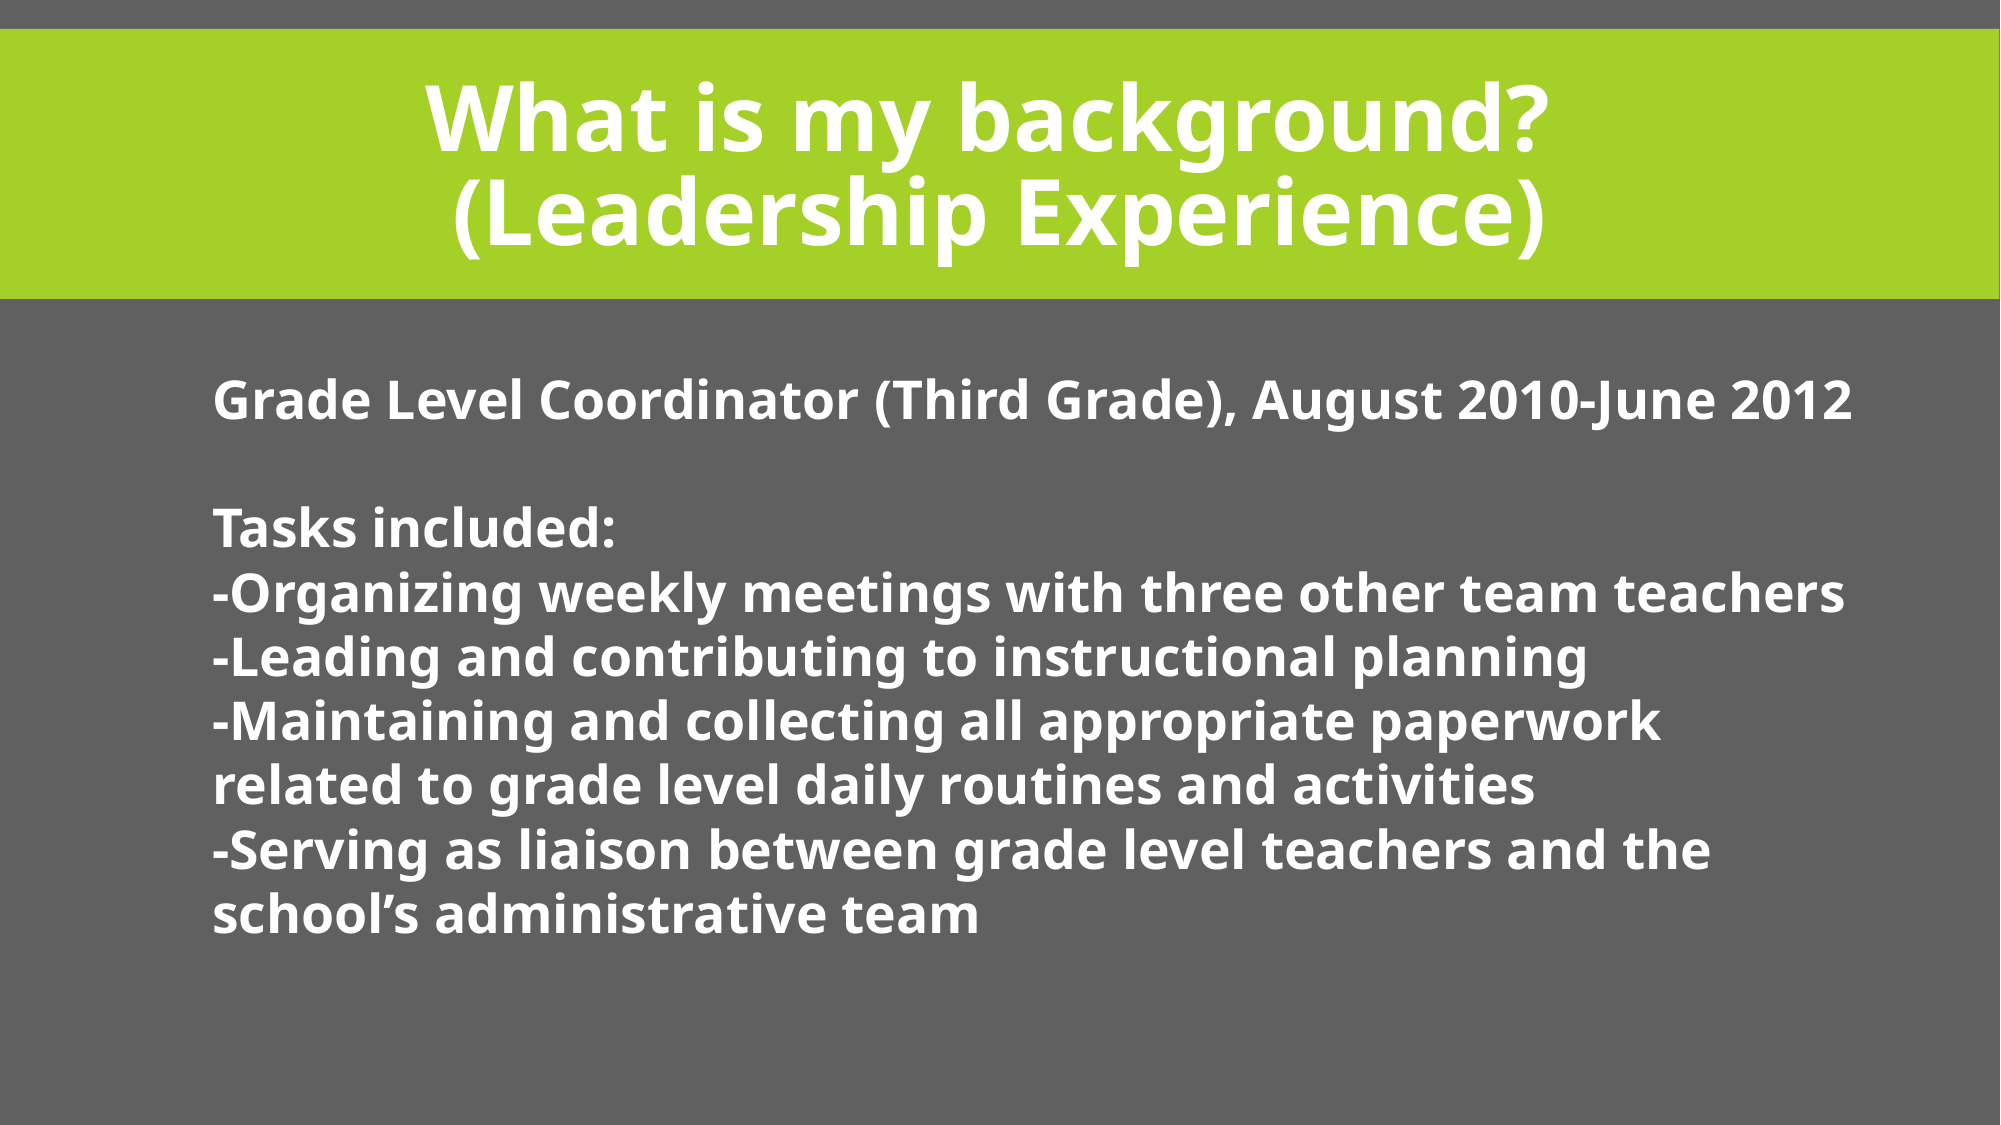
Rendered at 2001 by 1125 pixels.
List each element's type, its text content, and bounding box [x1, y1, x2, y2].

title What is my background? (Leadership Experience) [197, 46, 1803, 294]
list Grade Level Coordinator (Third Grade), August 2010-June 2012 Tasks included: -Organizing weekly meetings with three other team teachers -Leading and contributing to instructional planning -Maintaining and collecting all appropriate paperwork related to grade level daily routines and activities -Serving as liaison between grade level teachers and the school’s administrative team [197, 294, 1874, 1048]
